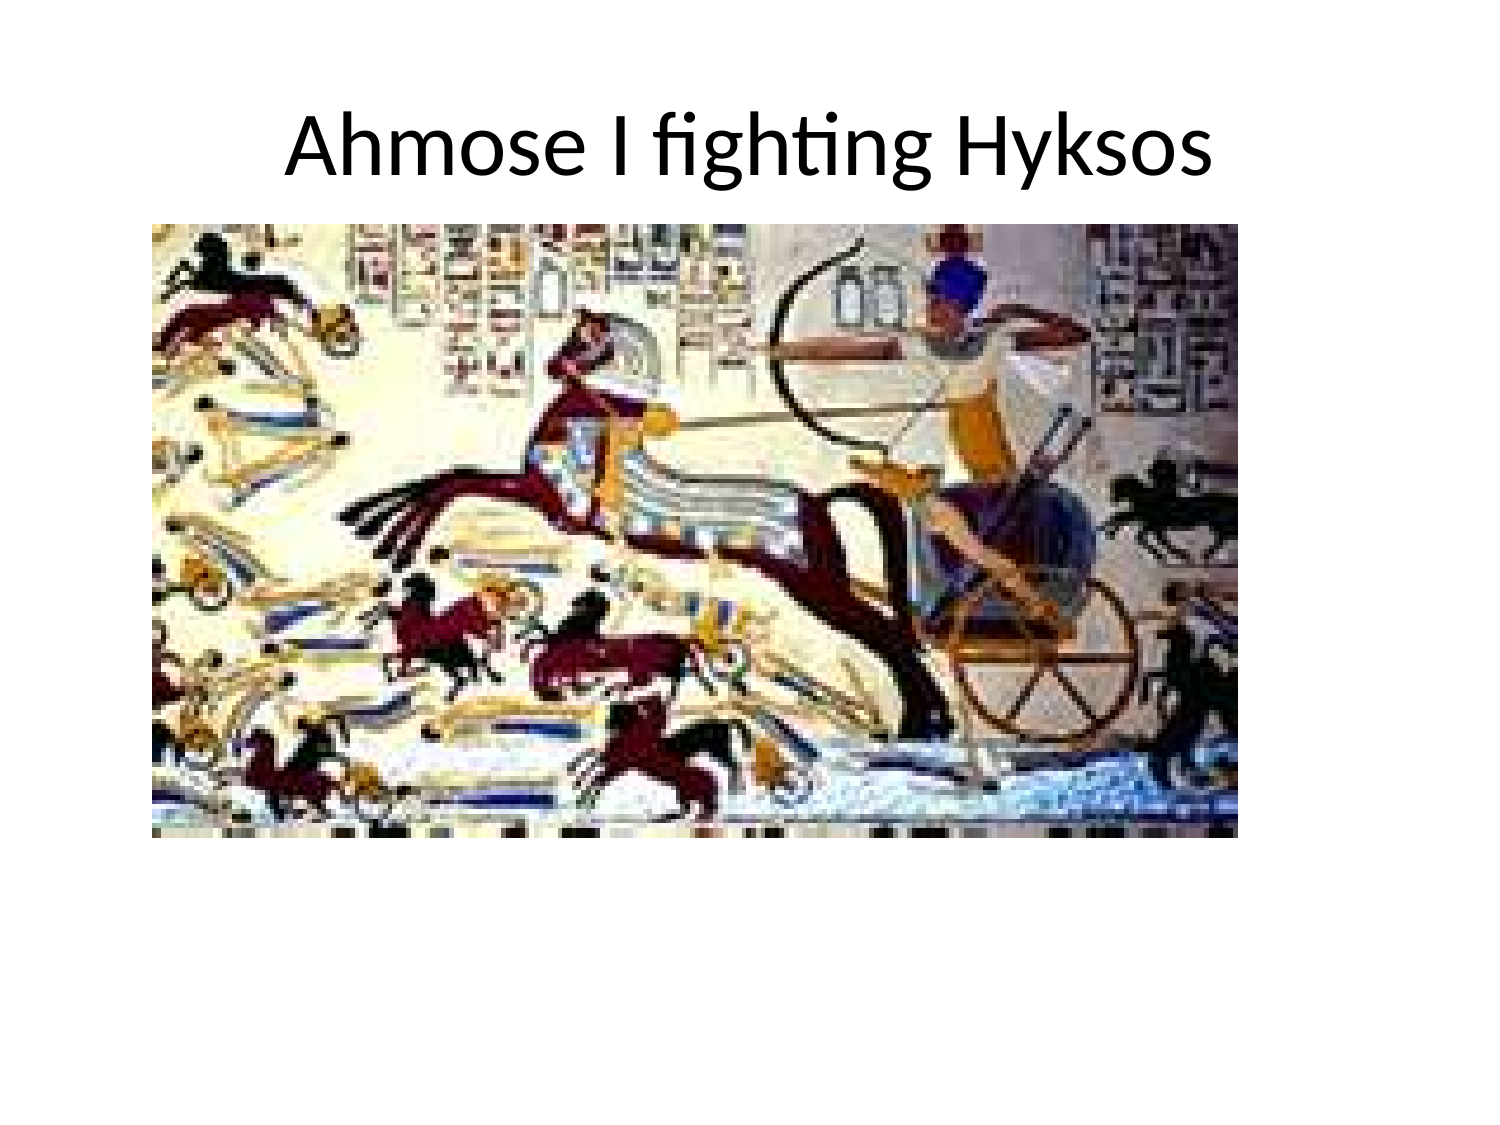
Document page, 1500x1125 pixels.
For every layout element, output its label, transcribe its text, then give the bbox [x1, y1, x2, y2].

title Ahmose I fighting Hyksos [75, 45, 1425, 233]
picture [152, 224, 1238, 839]
